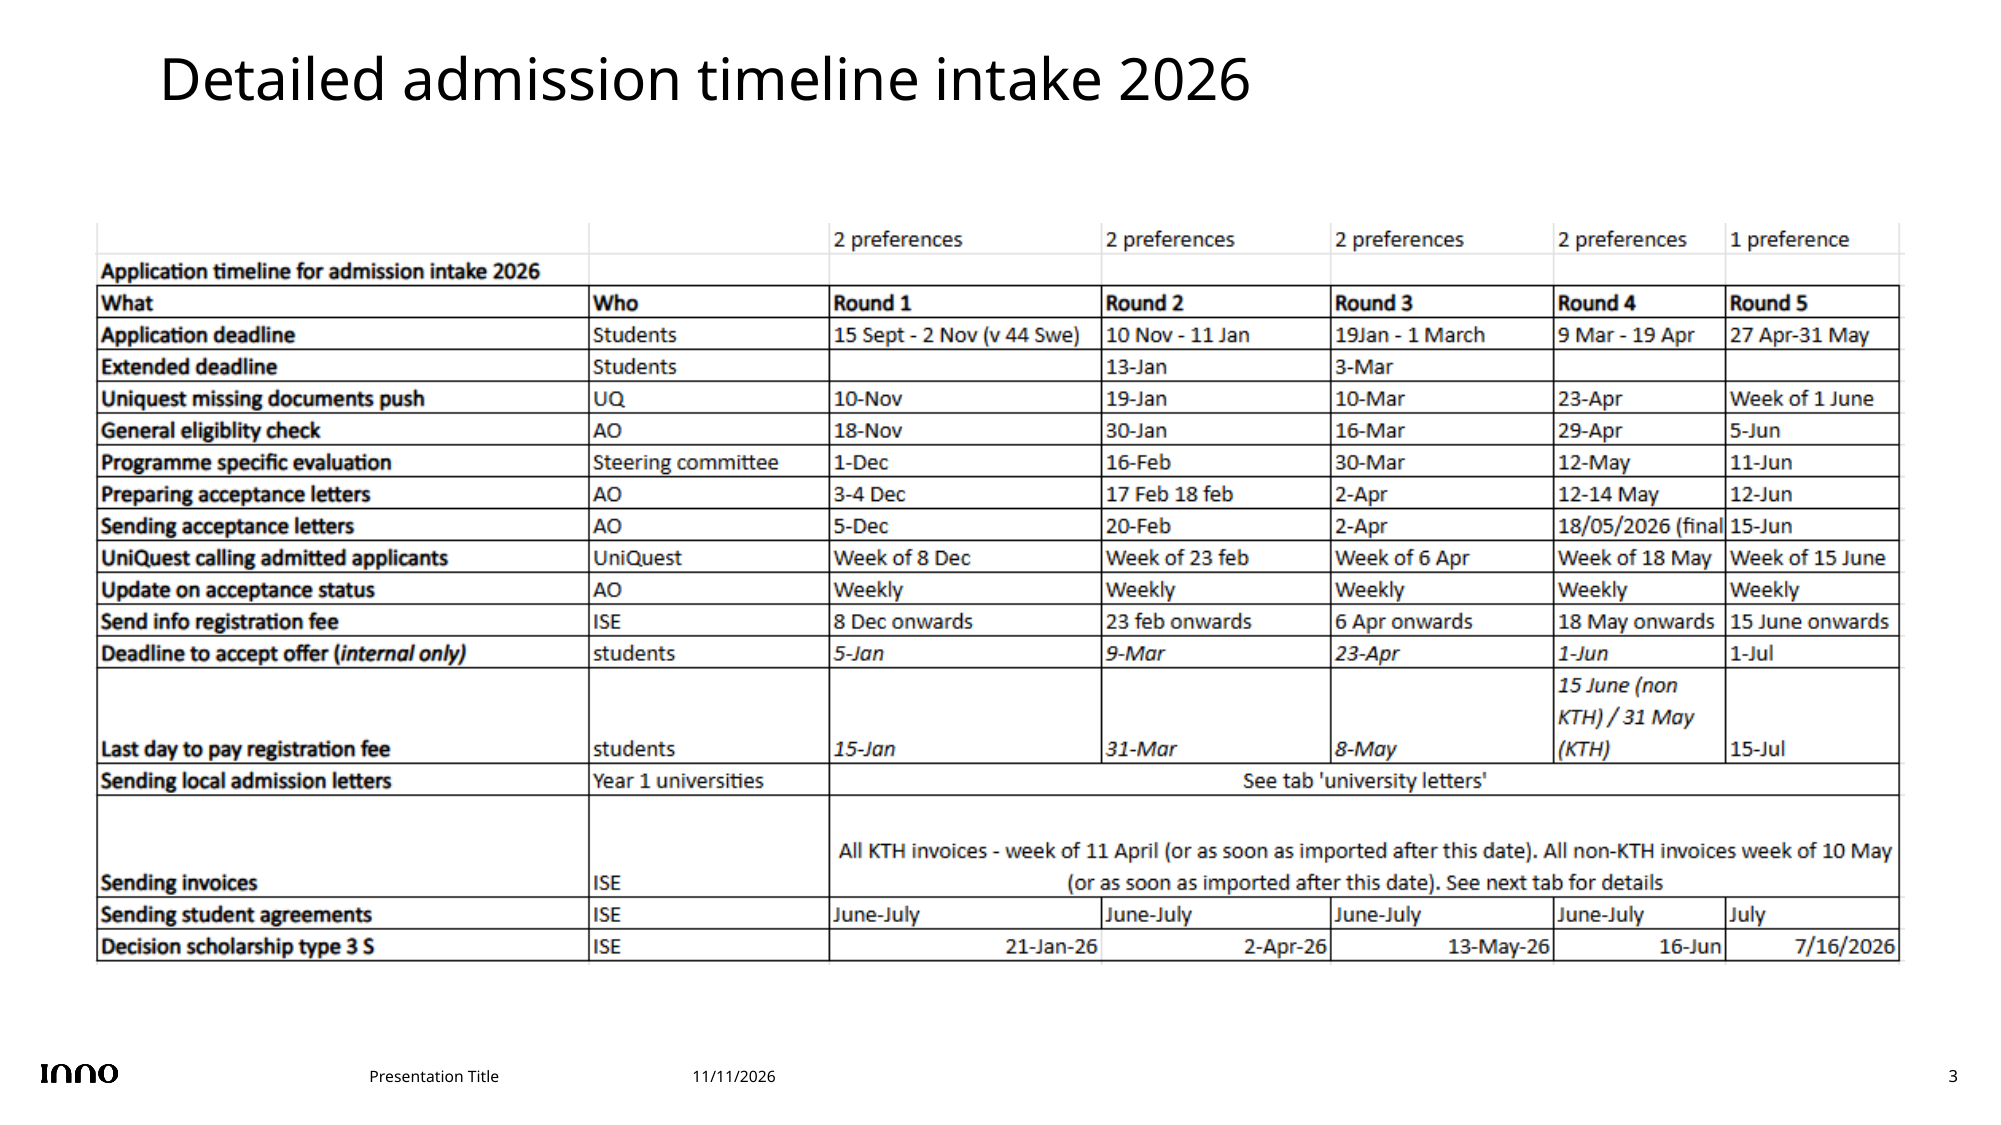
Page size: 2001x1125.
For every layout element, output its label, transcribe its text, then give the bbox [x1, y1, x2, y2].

picture [41, 1064, 118, 1083]
footer Presentation Title [369, 1066, 662, 1090]
text_box Detailed admission timeline intake 2026 [159, 41, 1749, 123]
slide_number 3 [1508, 1066, 1959, 1090]
picture [95, 223, 1905, 966]
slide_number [692, 1066, 1143, 1090]
